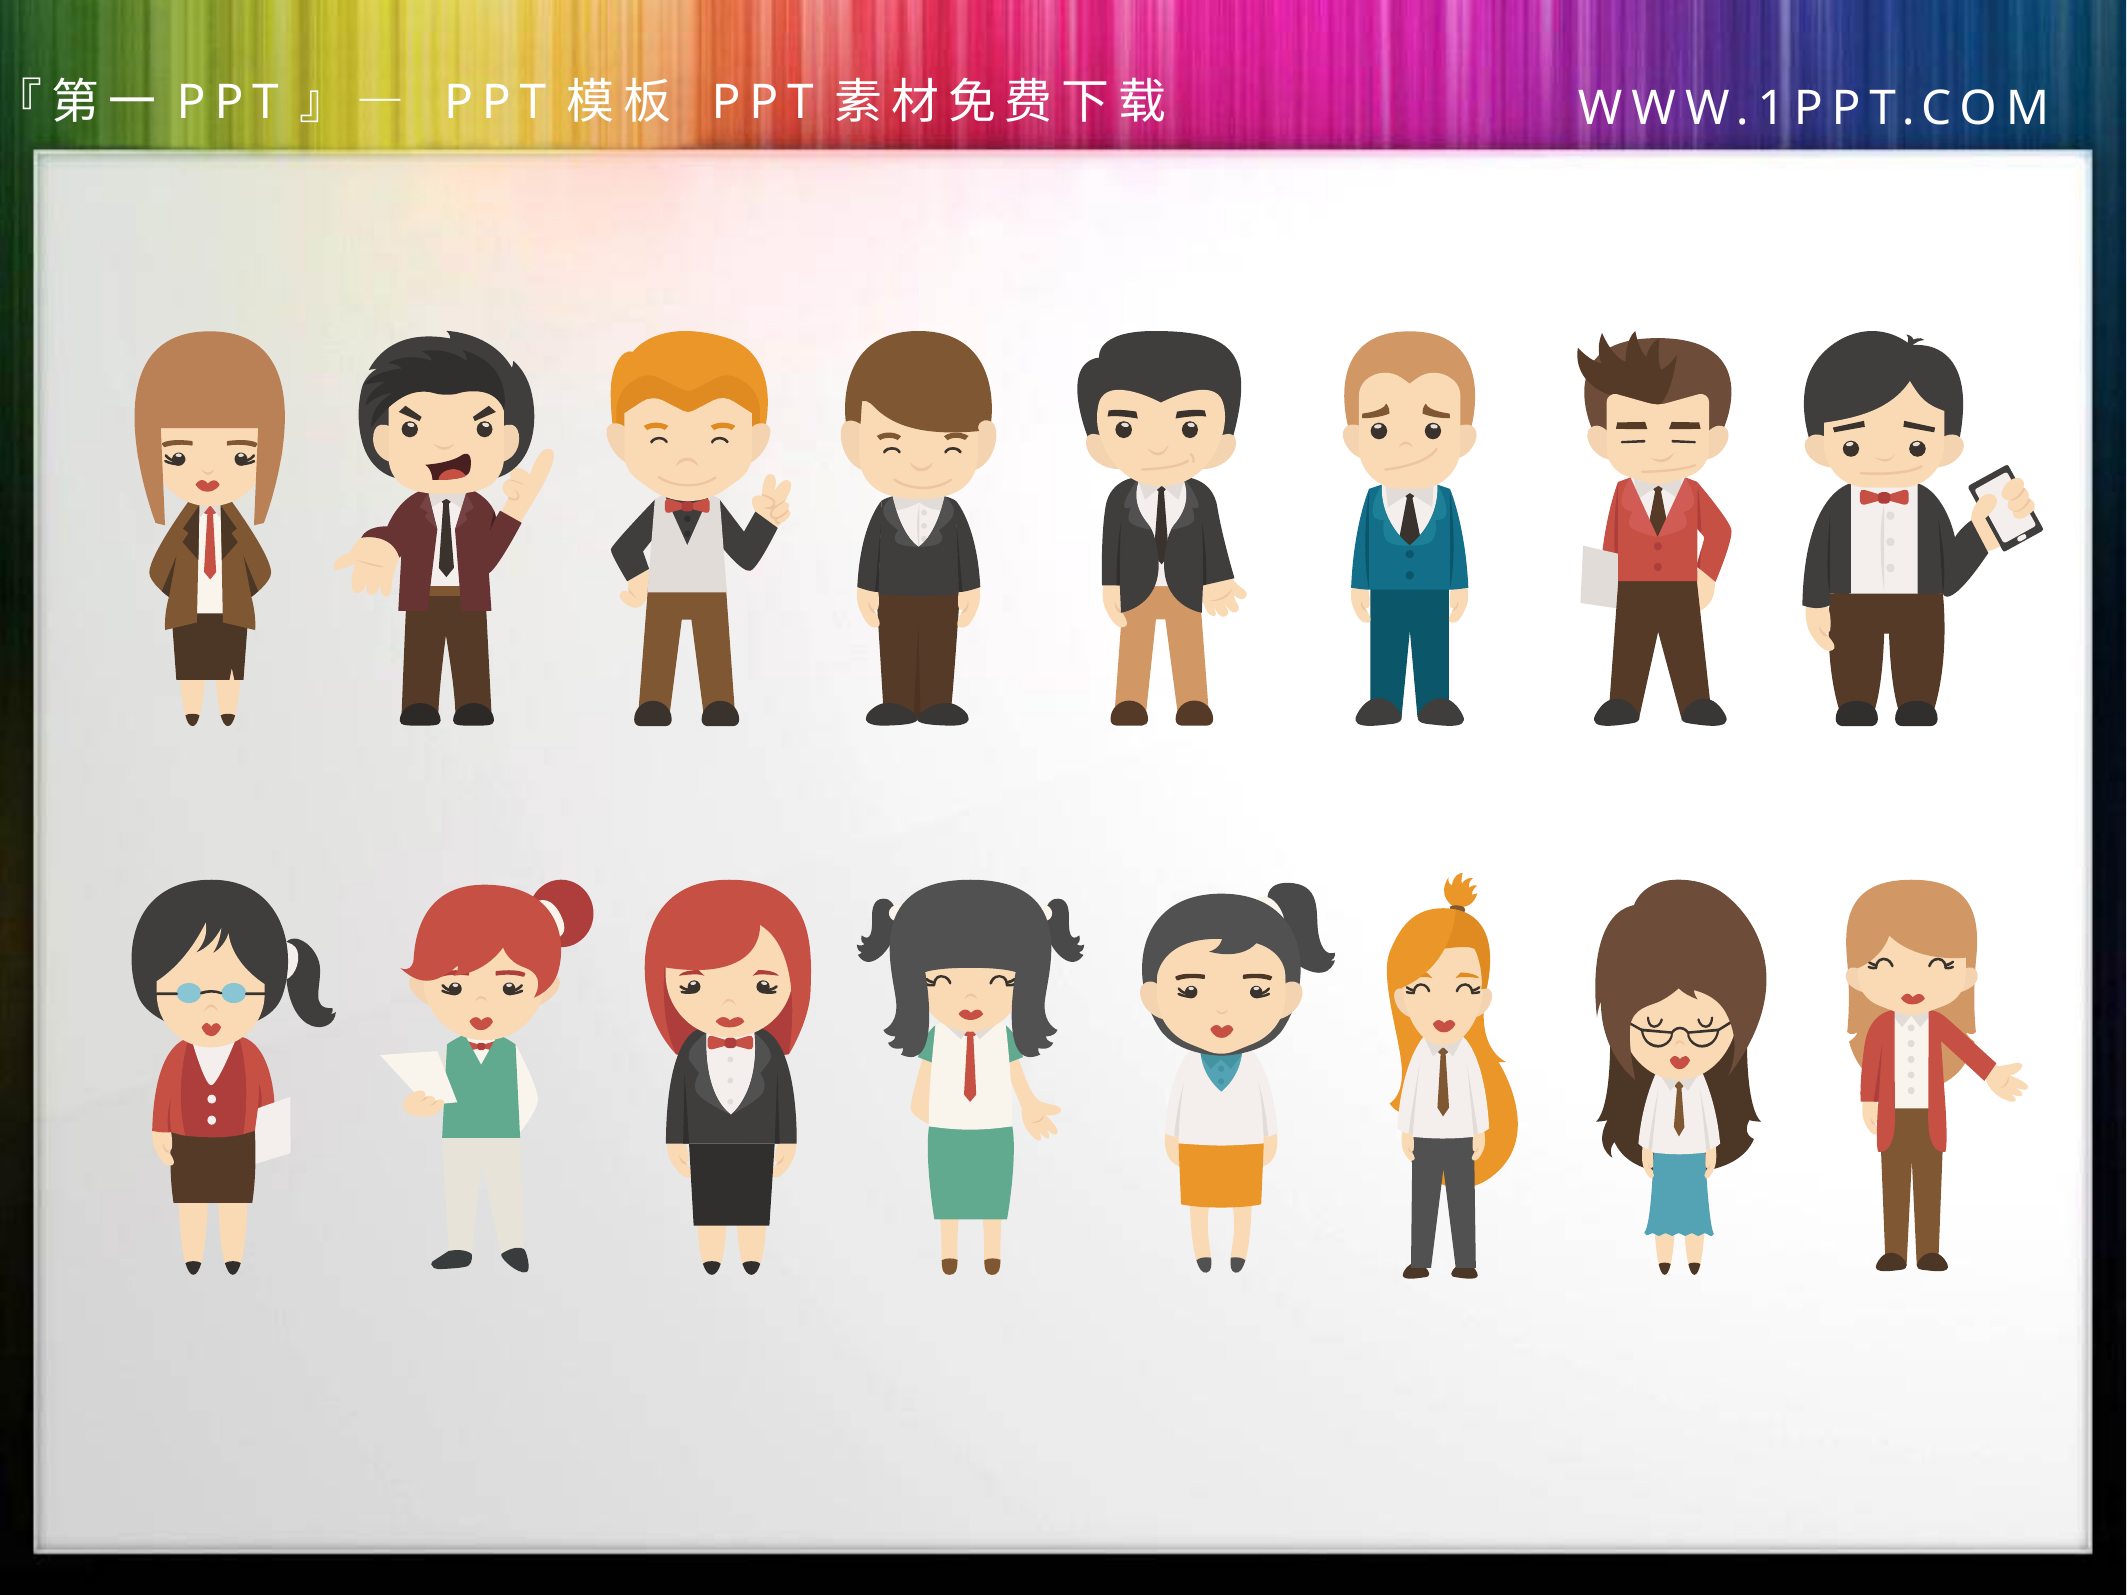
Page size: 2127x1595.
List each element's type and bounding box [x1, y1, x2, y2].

picture [0, 0, 2127, 1595]
text_box [1585, 879, 1794, 1275]
text_box [1379, 872, 1543, 1282]
text_box [1320, 331, 1499, 732]
text_box [1127, 879, 1336, 1275]
text_box [1837, 879, 2030, 1275]
text_box [1551, 330, 1765, 732]
text_box [637, 879, 813, 1275]
text_box [832, 330, 1005, 727]
text_box [81, 331, 338, 727]
text_box [599, 316, 796, 727]
text_box [1796, 312, 2044, 727]
text_box [121, 879, 337, 1275]
text_box [1057, 330, 1258, 726]
text_box [856, 879, 1085, 1275]
text_box [379, 879, 594, 1275]
text_box [337, 330, 565, 727]
